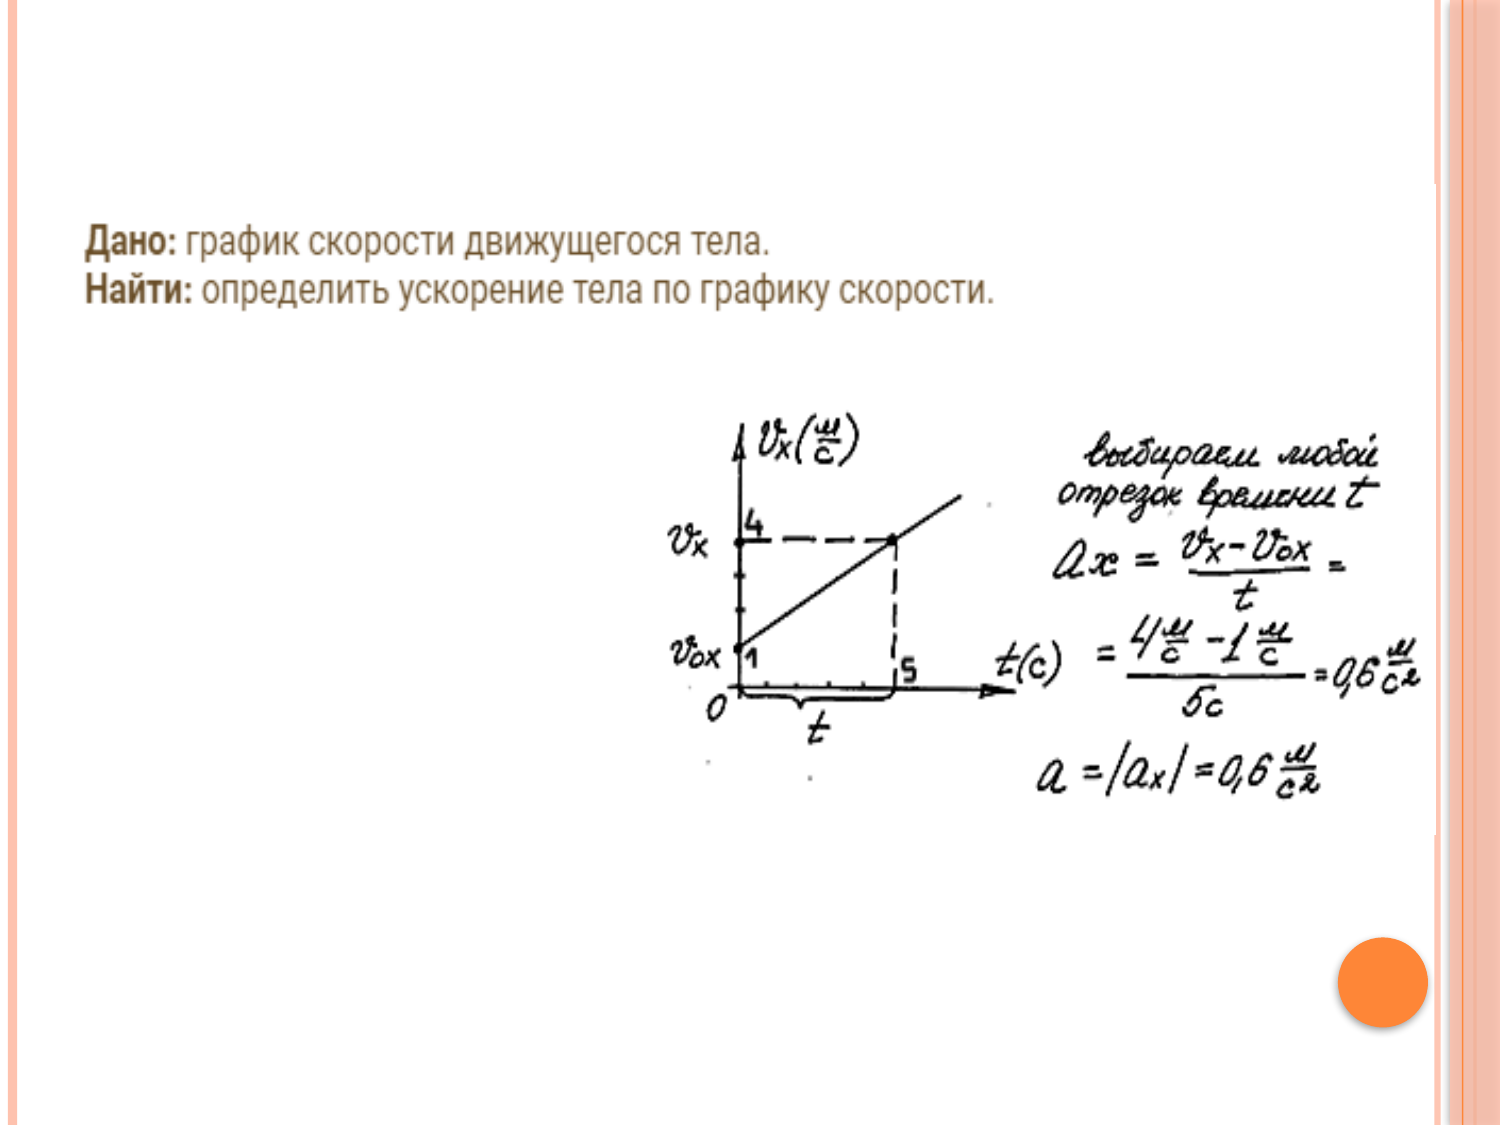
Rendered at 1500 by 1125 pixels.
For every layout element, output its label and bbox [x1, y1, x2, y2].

picture [64, 183, 1436, 835]
